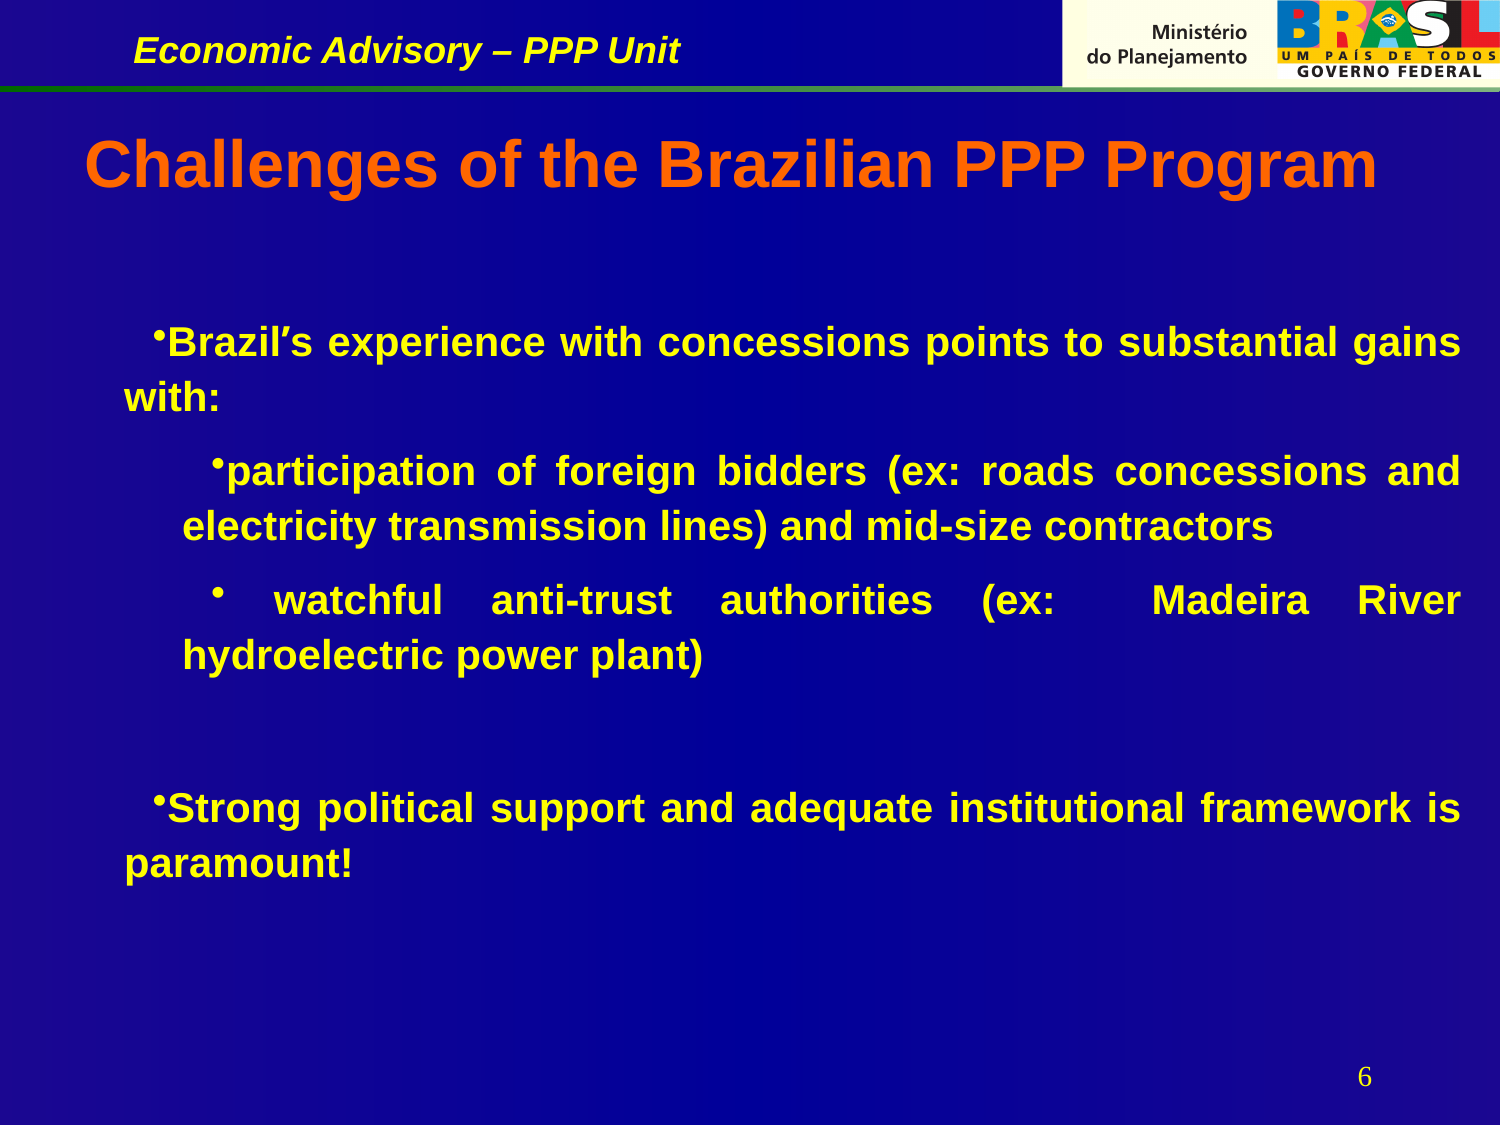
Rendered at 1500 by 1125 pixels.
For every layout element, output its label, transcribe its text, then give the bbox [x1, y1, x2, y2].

slide_number 6 [1074, 1024, 1388, 1101]
picture [1087, 0, 1500, 79]
title Challenges of the Brazilian PPP Program [17, 101, 1448, 221]
list Brazil’s experience with concessions points to substantial gains with: participation of foreign bidders (ex: roads concessions and electricity transmission lines) and mid-size contractors watchful anti-trust authorities (ex: Madeira River hydroelectric power plant) Strong political support and adequate institutional framework is paramount! [64, 302, 1478, 890]
